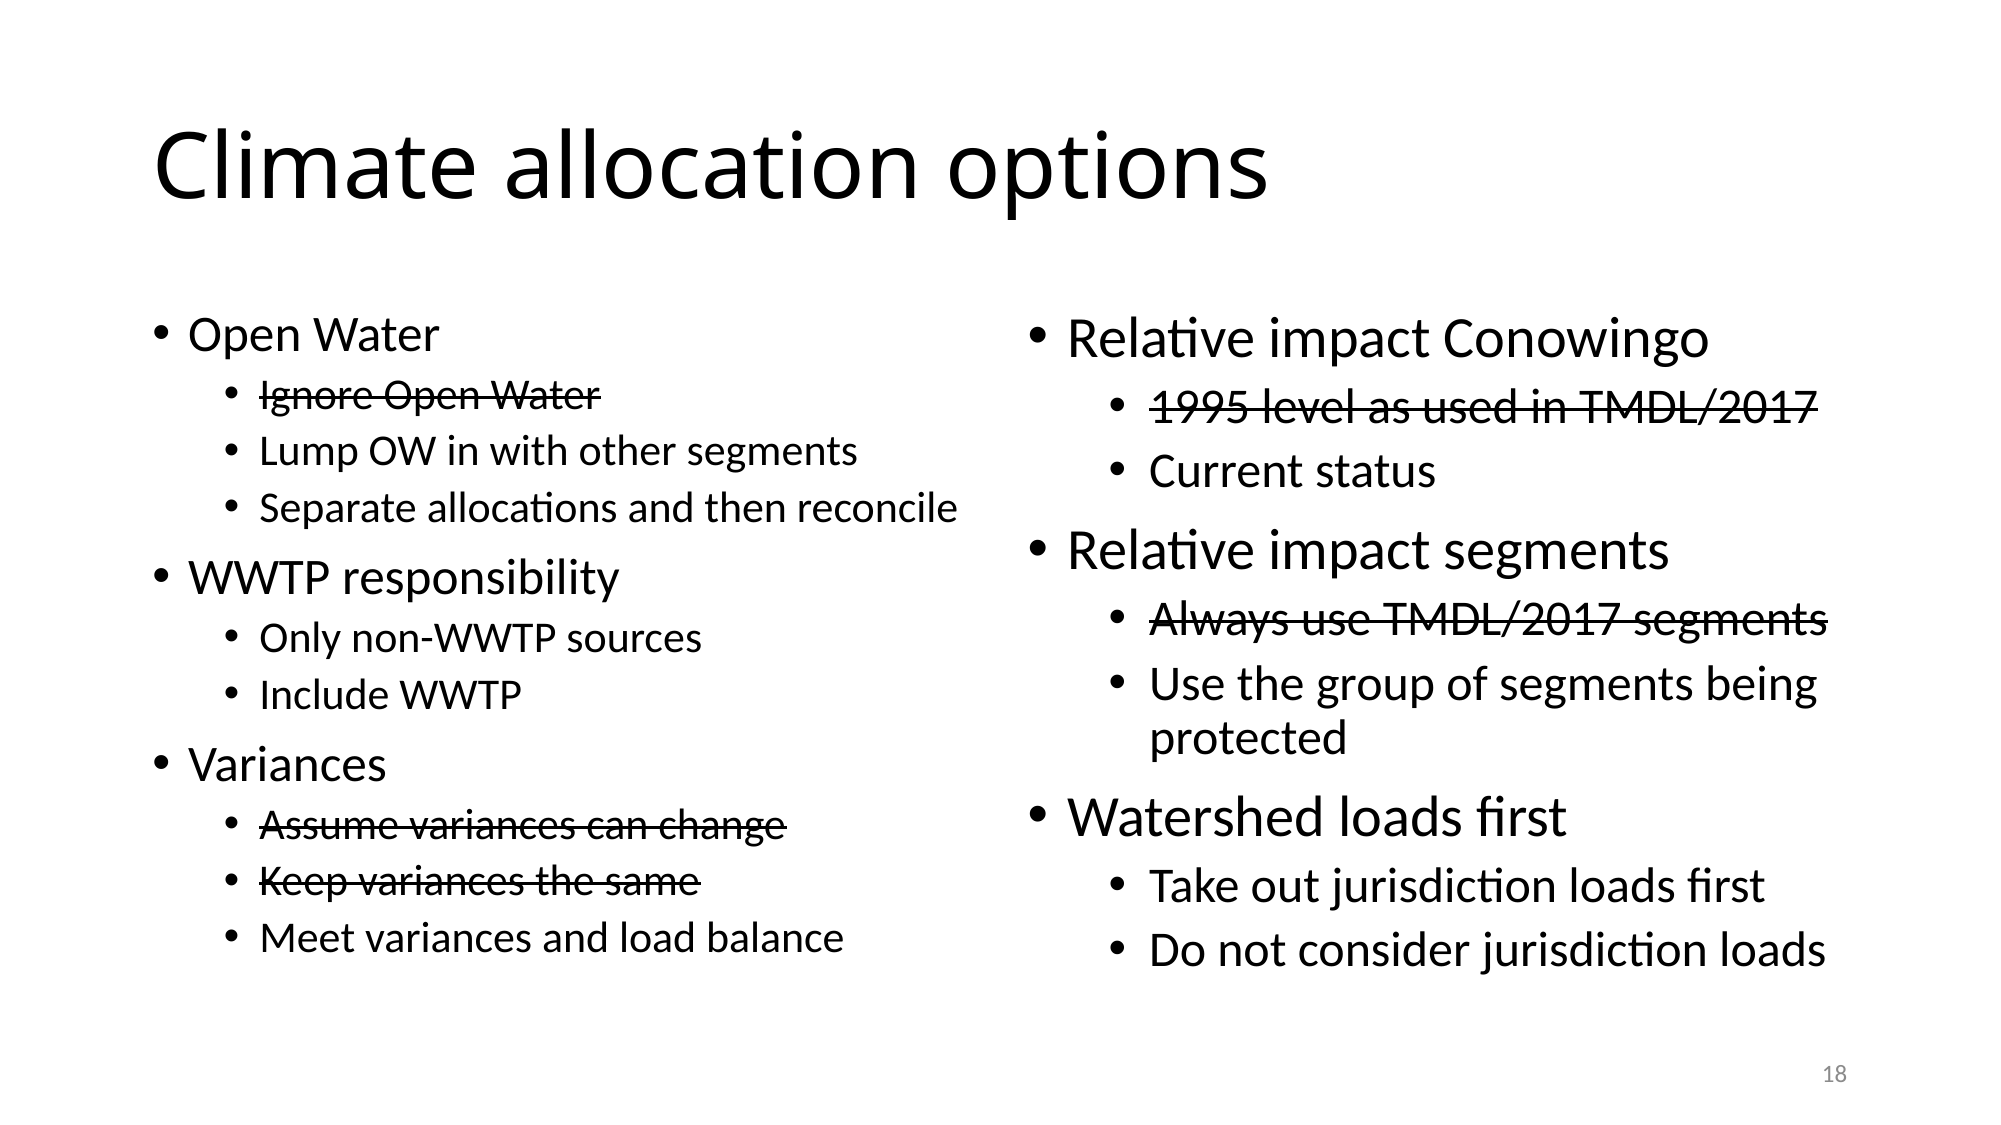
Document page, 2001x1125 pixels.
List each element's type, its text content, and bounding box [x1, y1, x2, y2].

title Climate allocation options [137, 59, 1863, 278]
slide_number 18 [1412, 1042, 1863, 1103]
list Relative impact Conowingo 1995 level as used in TMDL/2017 Current status Relative impact segments Always use TMDL/2017 segments Use the group of segments being protected Watershed loads first Take out jurisdiction loads first Do not consider jurisdiction loads [1012, 299, 1863, 1014]
list Open Water Ignore Open Water Lump OW in with other segments Separate allocations and then reconcile WWTP responsibility Only non-WWTP sources Include WWTP Variances Assume variances can change Keep variances the same Meet variances and load balance [137, 299, 988, 1014]
